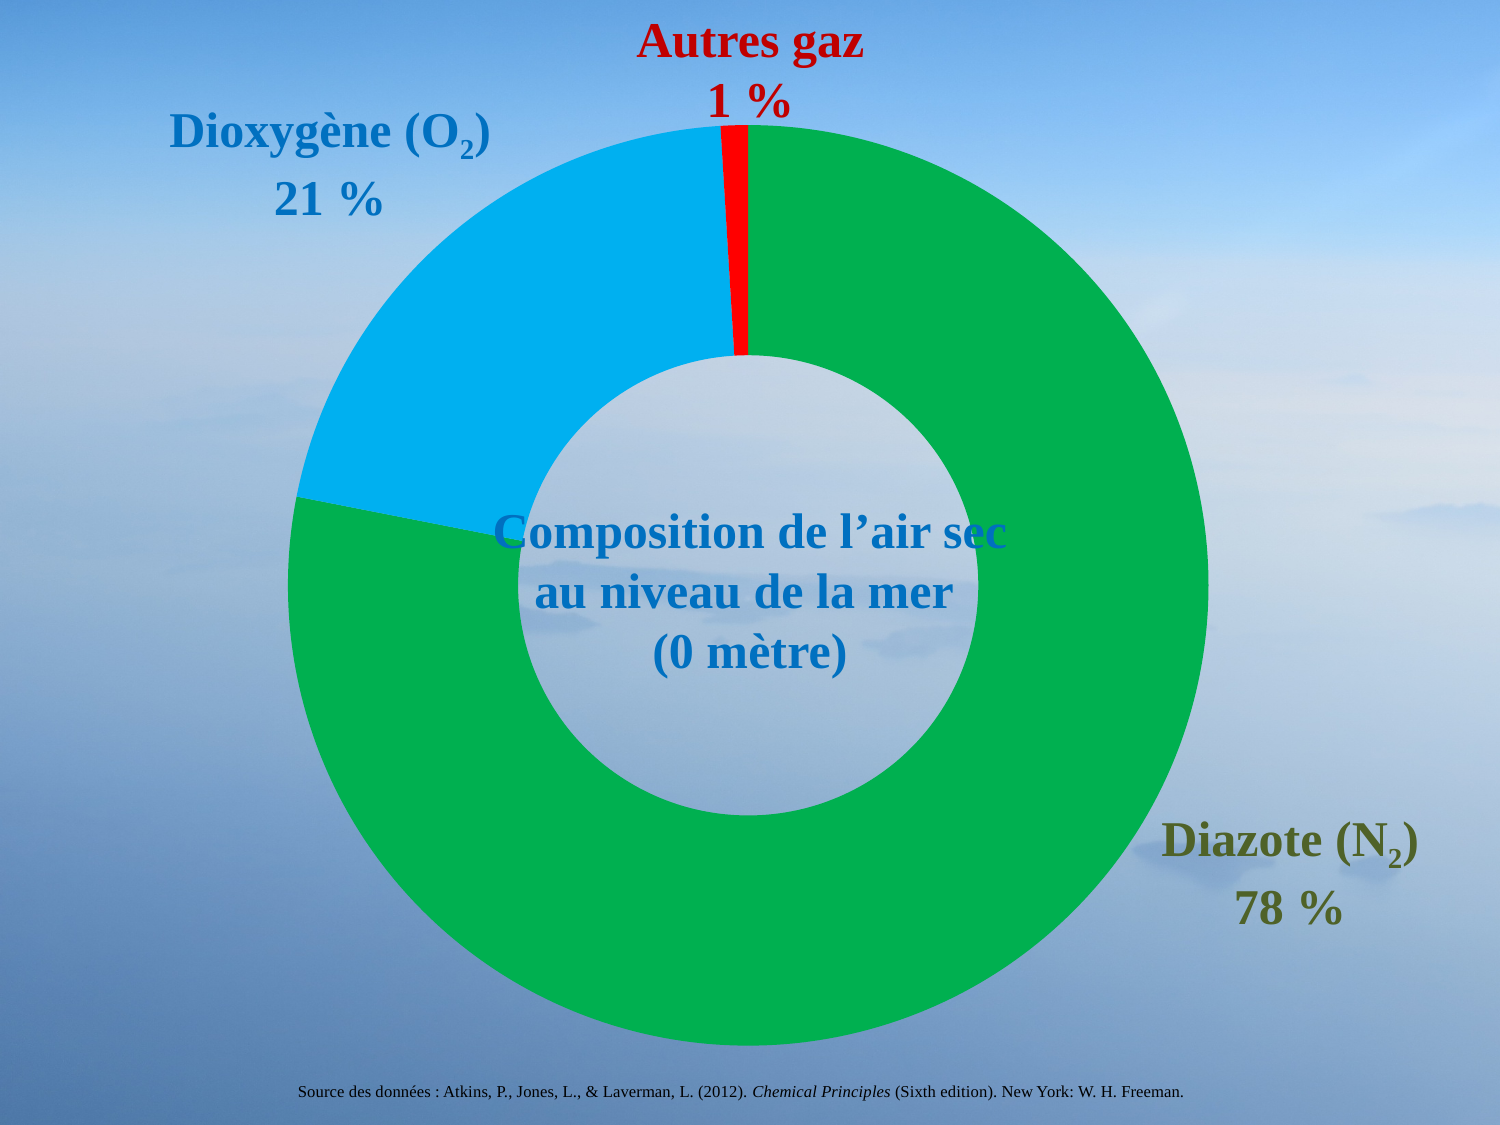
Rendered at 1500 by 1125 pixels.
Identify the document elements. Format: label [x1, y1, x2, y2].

chart [0, 0, 1500, 1125]
